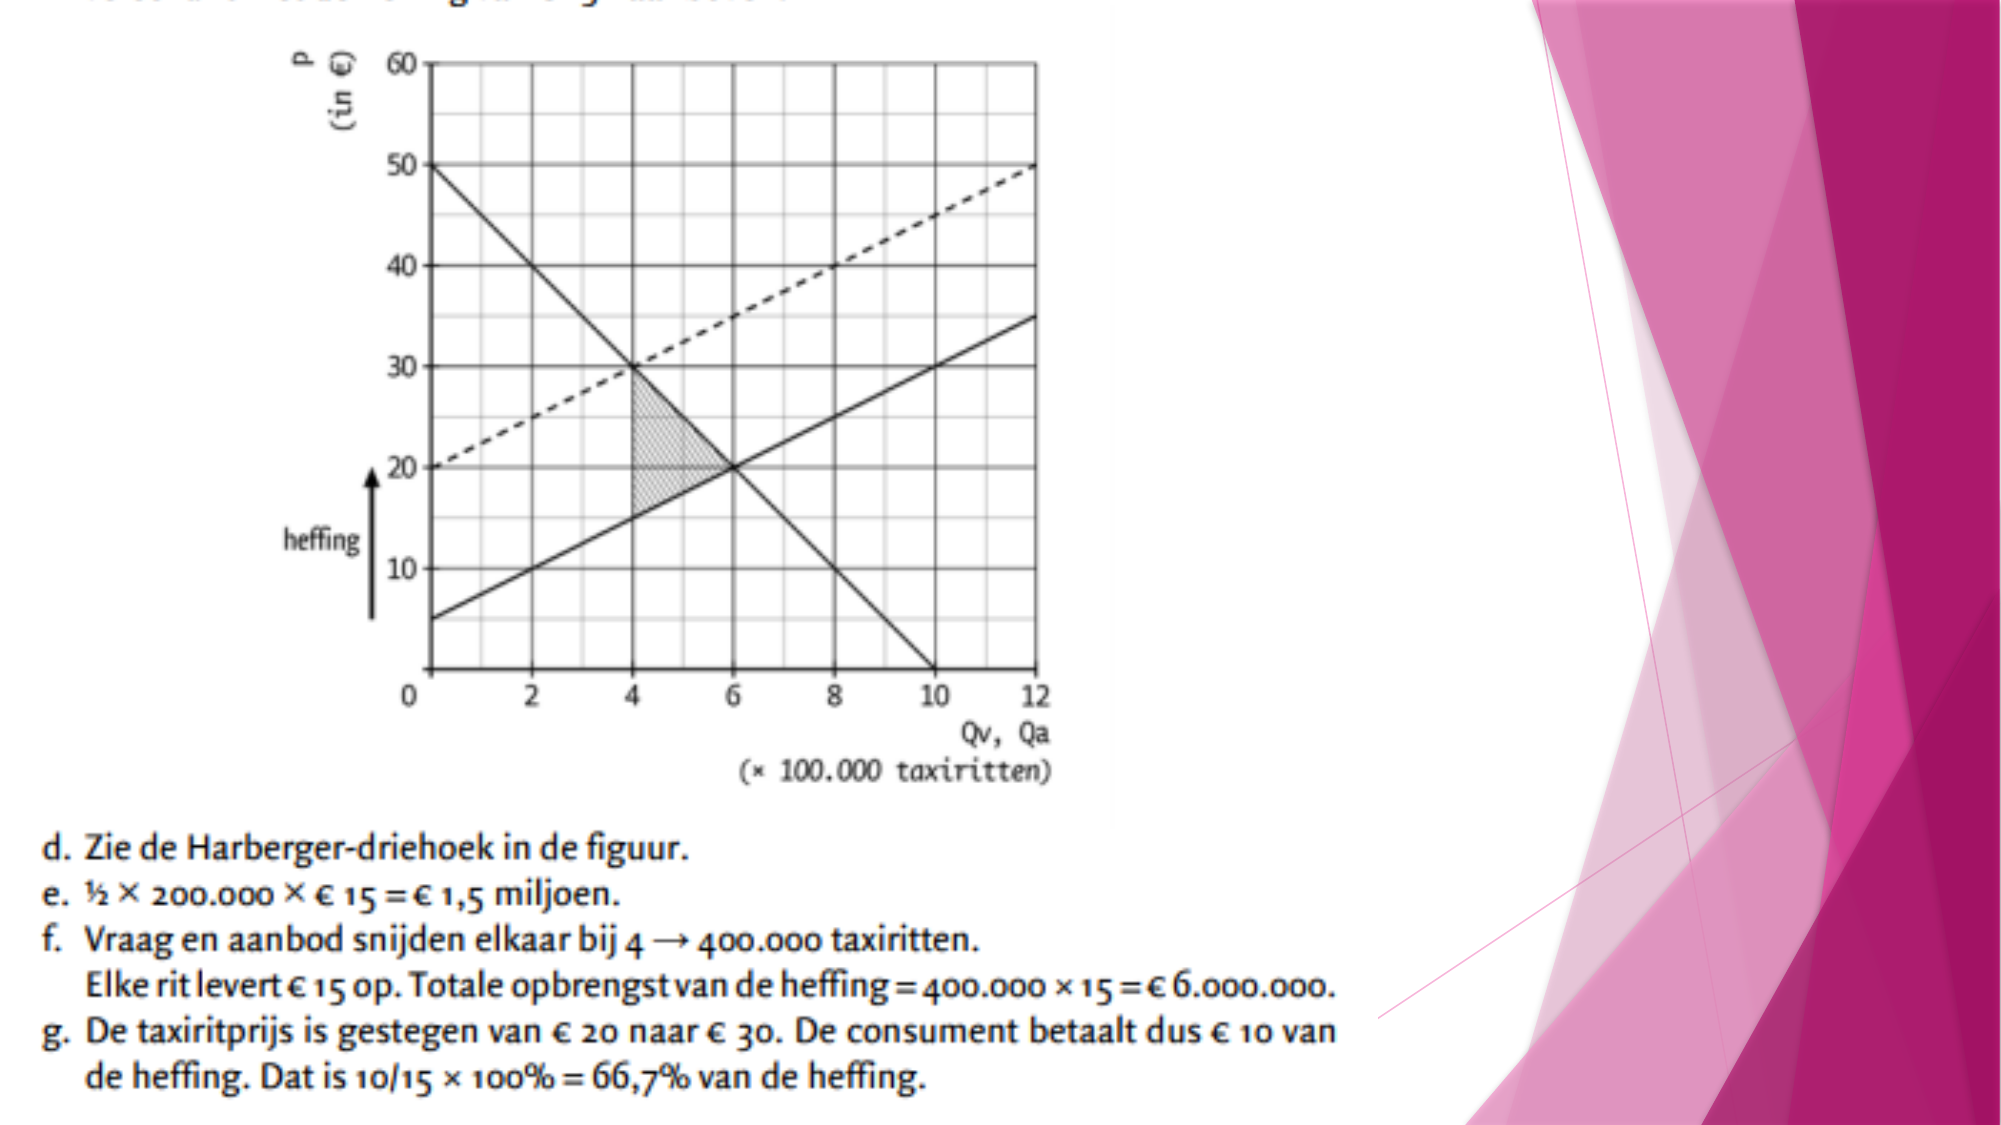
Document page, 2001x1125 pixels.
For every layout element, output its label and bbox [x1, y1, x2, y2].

picture [0, 0, 1379, 1125]
